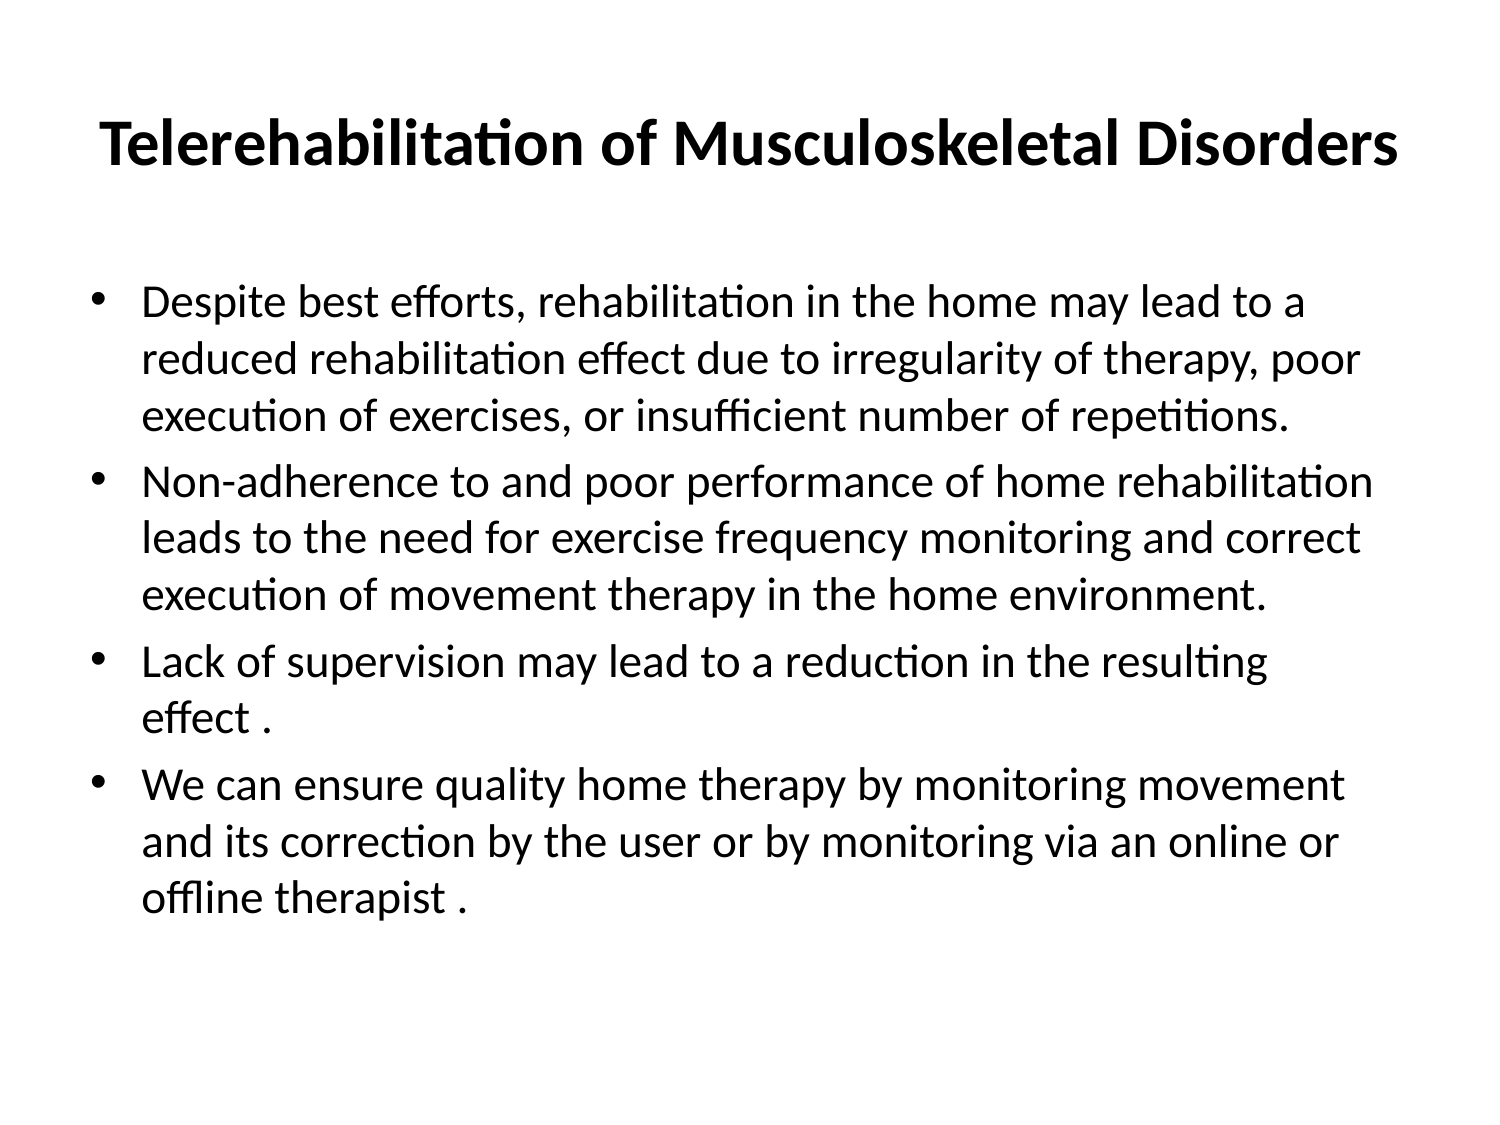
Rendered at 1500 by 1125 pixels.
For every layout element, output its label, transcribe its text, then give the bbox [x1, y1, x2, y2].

list Despite best efforts, rehabilitation in the home may lead to a reduced rehabilitation effect due to irregularity of therapy, poor execution of exercises, or insufficient number of repetitions. Non-adherence to and poor performance of home rehabilitation leads to the need for exercise frequency monitoring and correct execution of movement therapy in the home environment. Lack of supervision may lead to a reduction in the resulting effect . We can ensure quality home therapy by monitoring movement and its correction by the user or by monitoring via an online or offline therapist . [75, 262, 1425, 1005]
title Telerehabilitation of Musculoskeletal Disorders [75, 45, 1425, 233]
